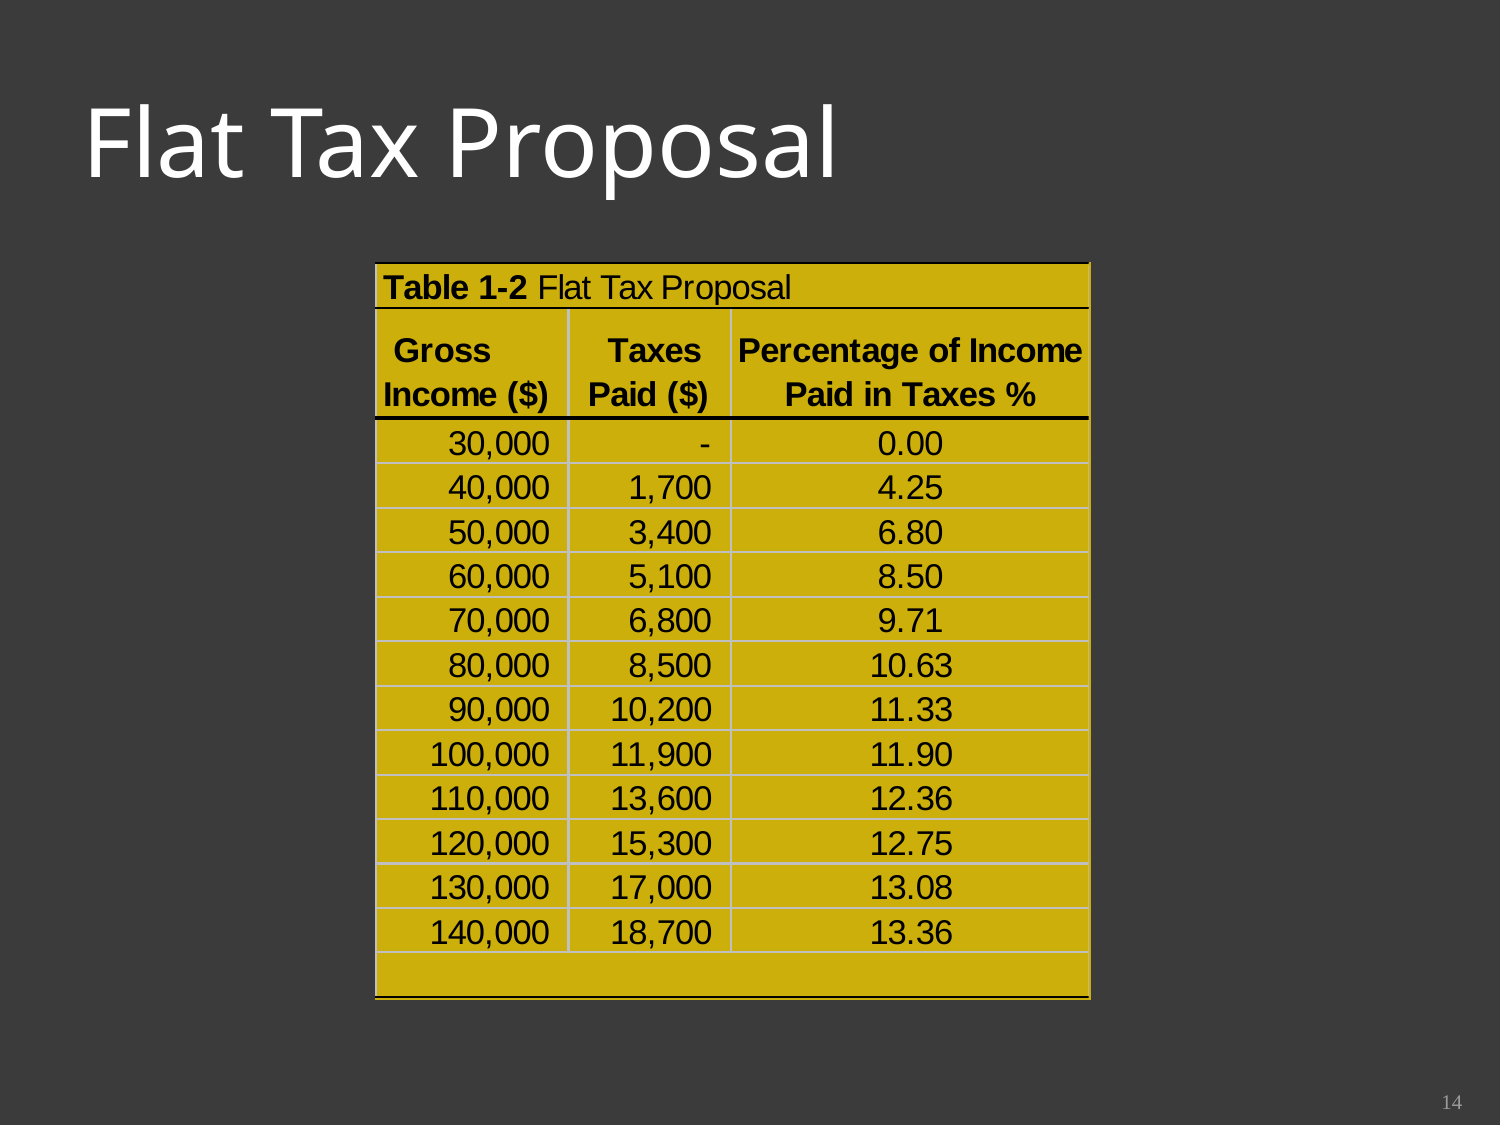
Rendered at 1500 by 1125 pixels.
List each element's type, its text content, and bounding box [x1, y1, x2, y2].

title Flat Tax Proposal [75, 45, 1301, 233]
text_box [374, 262, 1091, 1001]
slide_number 14 [1337, 1053, 1463, 1114]
